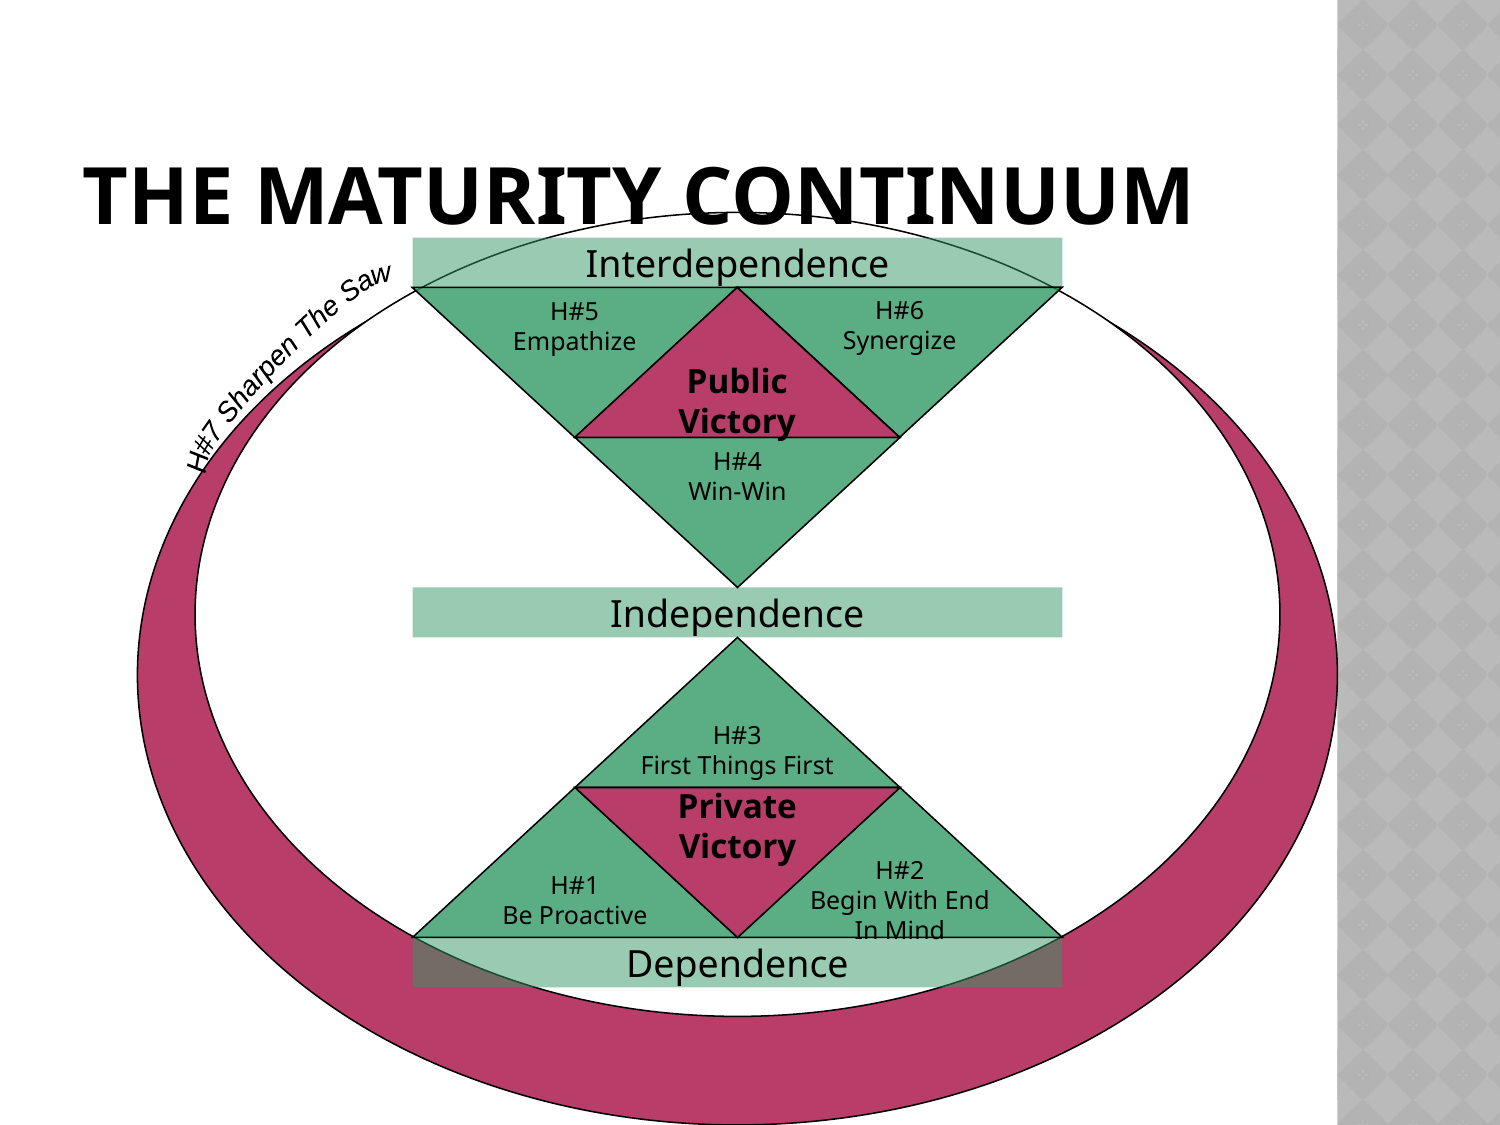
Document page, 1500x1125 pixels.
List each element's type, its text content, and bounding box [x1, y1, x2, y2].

text_box [195, 296, 412, 933]
title the Maturity Continuum [75, 52, 1263, 240]
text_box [412, 637, 1063, 988]
text_box Independence [412, 596, 1063, 637]
text_box [1063, 295, 1280, 934]
text_box [575, 998, 900, 1017]
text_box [411, 237, 1063, 588]
text_box [137, 325, 1338, 1125]
